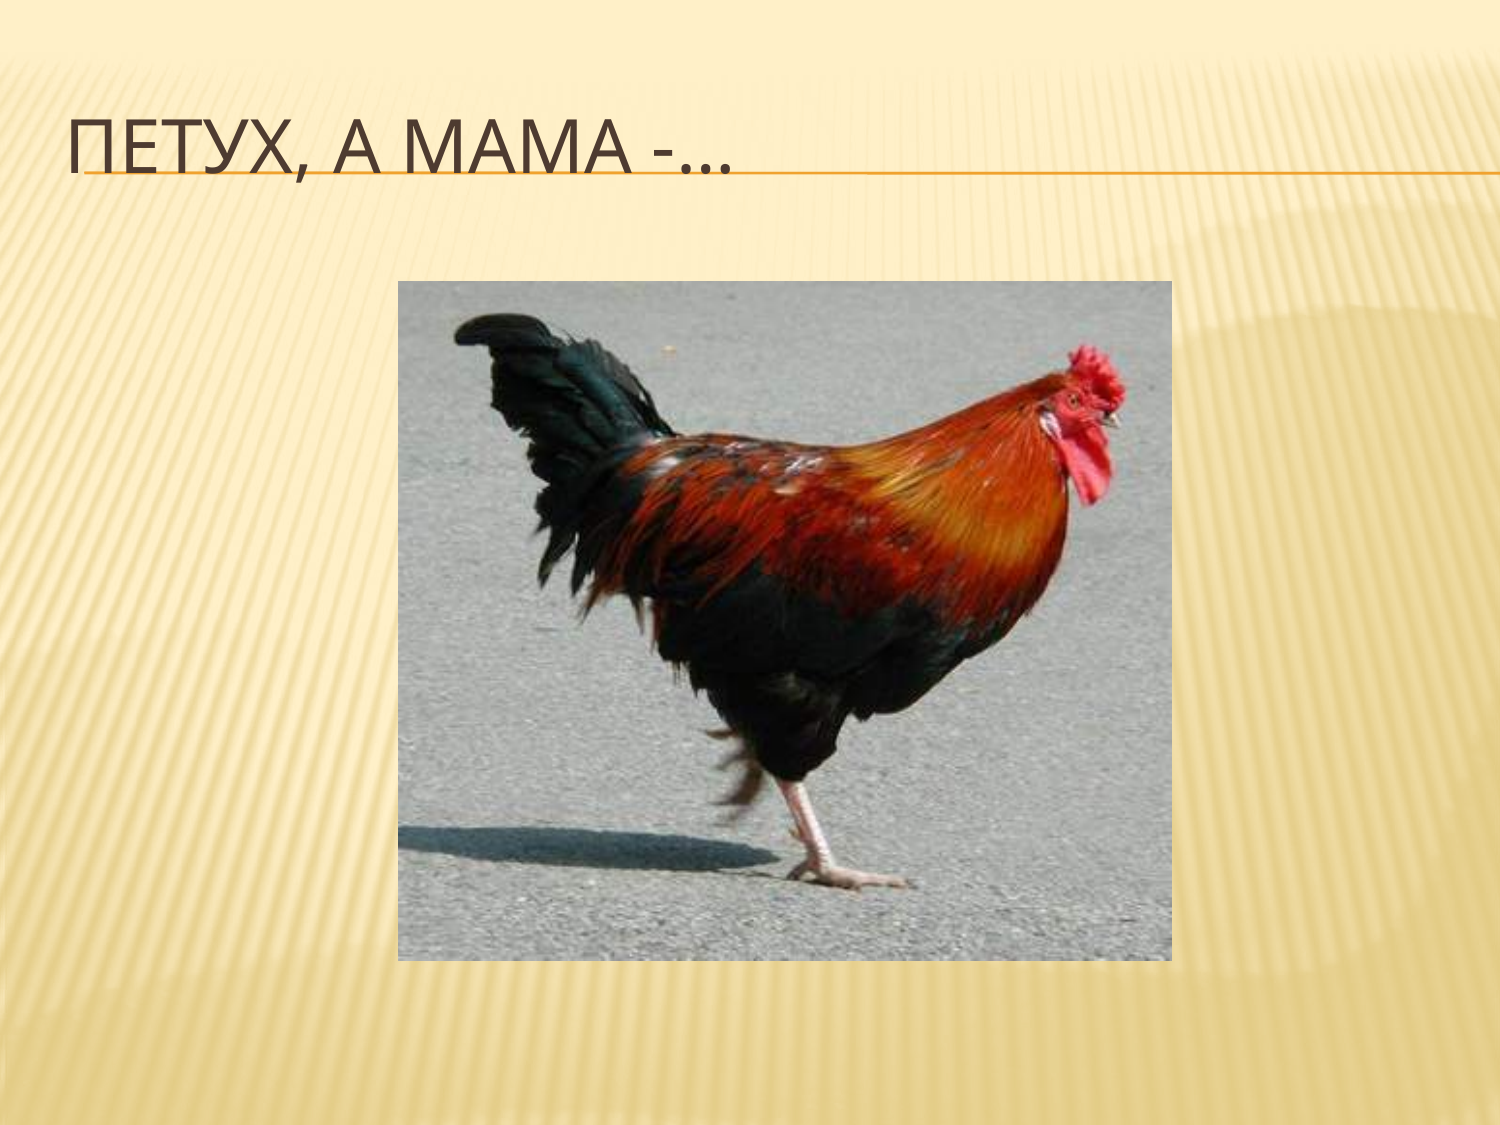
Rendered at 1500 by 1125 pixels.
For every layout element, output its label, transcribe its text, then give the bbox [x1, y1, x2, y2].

picture [398, 280, 1173, 962]
title Петух, а мама -… [50, 75, 1475, 213]
